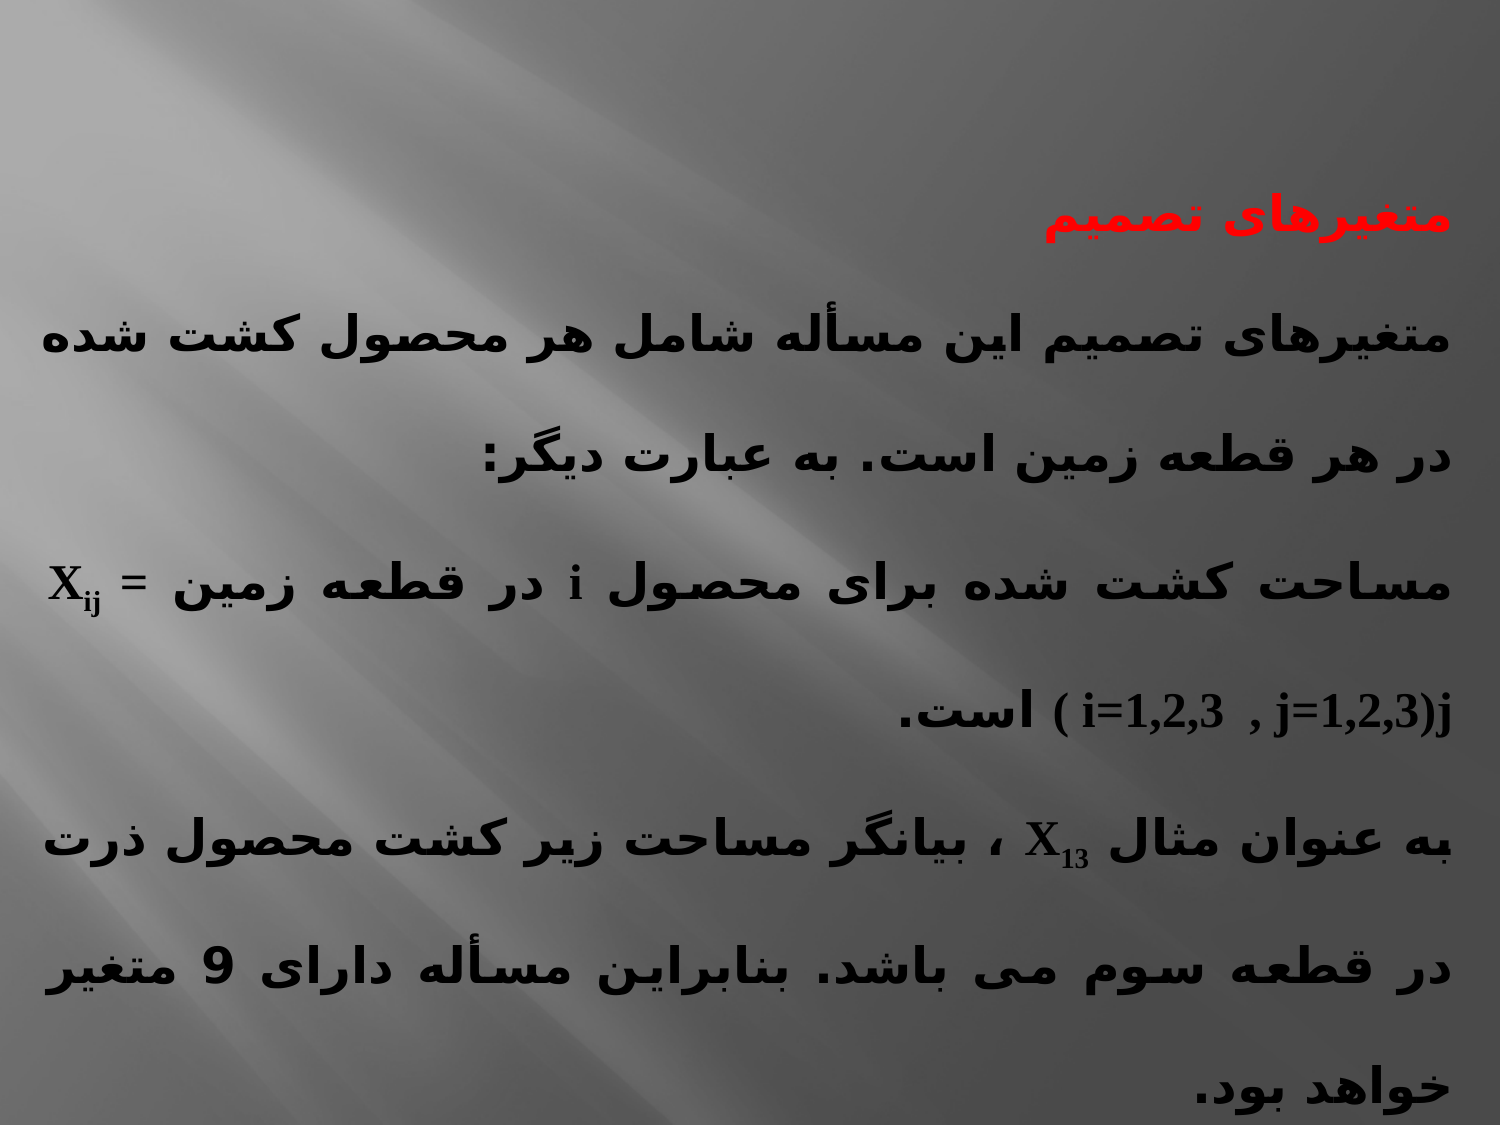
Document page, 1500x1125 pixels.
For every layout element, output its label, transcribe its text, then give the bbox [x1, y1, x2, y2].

text_box متغیرهای تصمیم متغیرهای تصمیم این مسأله شامل هر محصول کشت شده در هر قطعه زمین است. به عبارت دیگر: مساحت کشت شده برای محصول i در قطعه زمین Xij = ( i=1,2,3 , j=1,2,3)j است. به عنوان مثال X13 ، بیانگر مساحت زیر کشت محصول ذرت در قطعه سوم می باشد. بنابراین مسأله دارای 9 متغیر خواهد بود. [26, 113, 1468, 1122]
